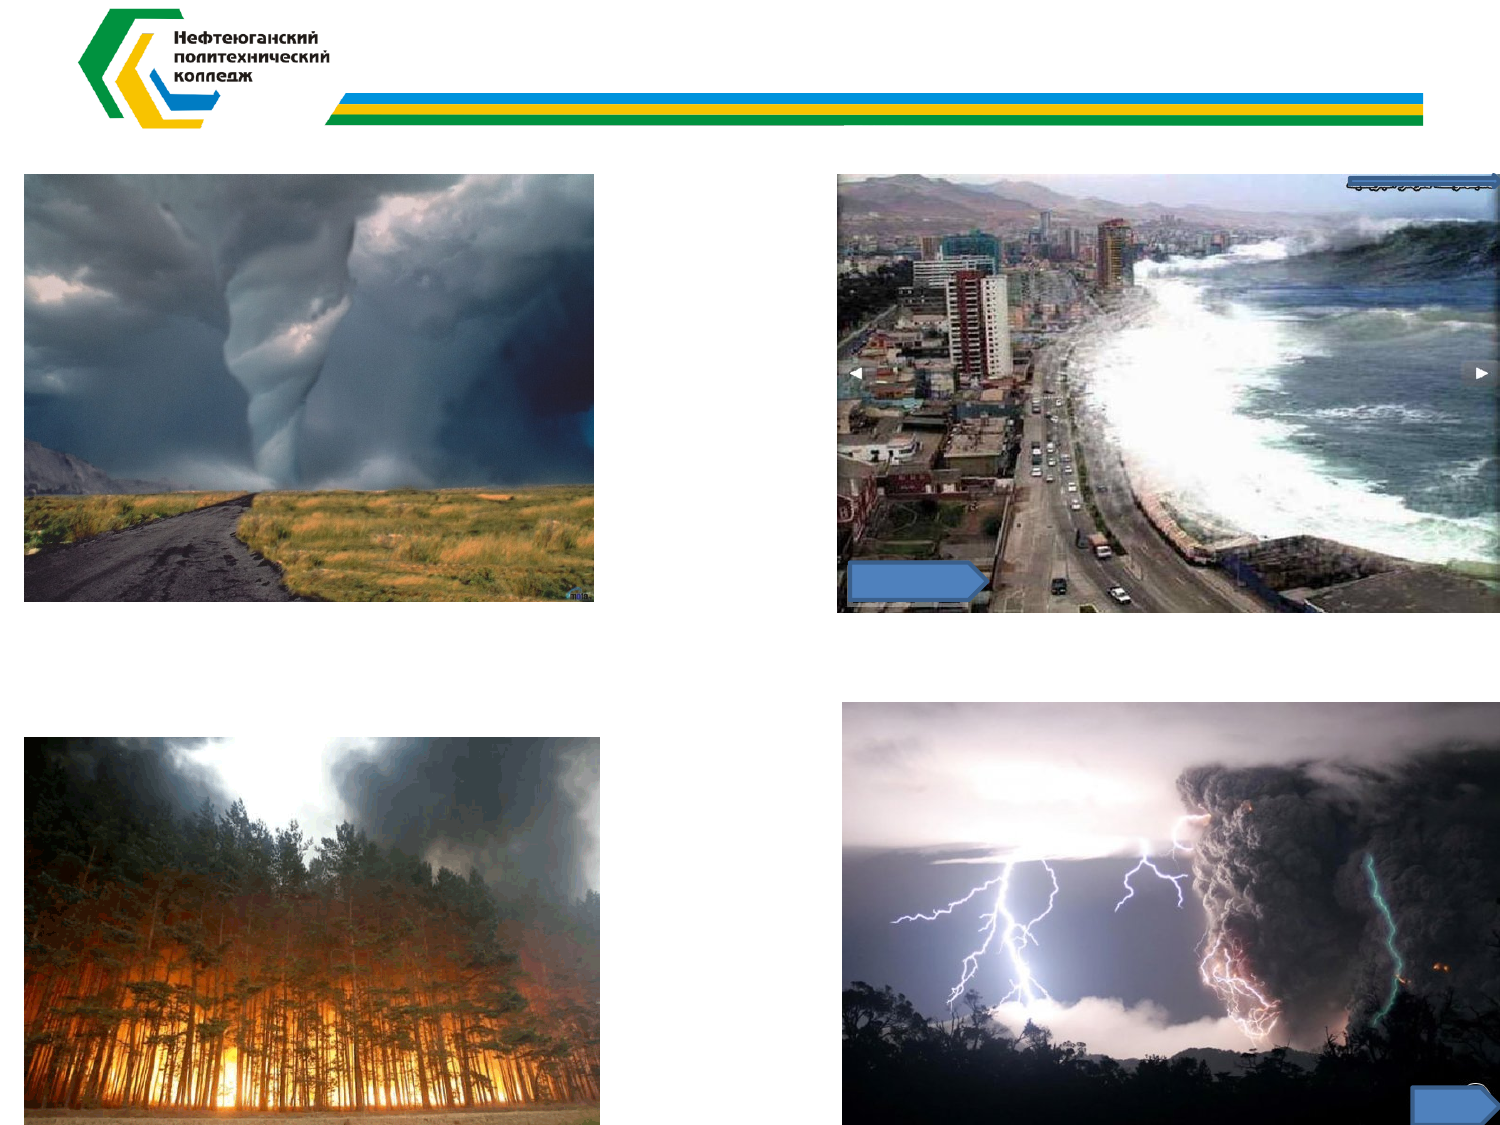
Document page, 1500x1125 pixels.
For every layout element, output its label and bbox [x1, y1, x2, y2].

picture [24, 737, 601, 1125]
picture [24, 174, 595, 602]
list [841, 702, 1500, 1125]
picture [53, 0, 1424, 147]
picture [837, 174, 1500, 613]
